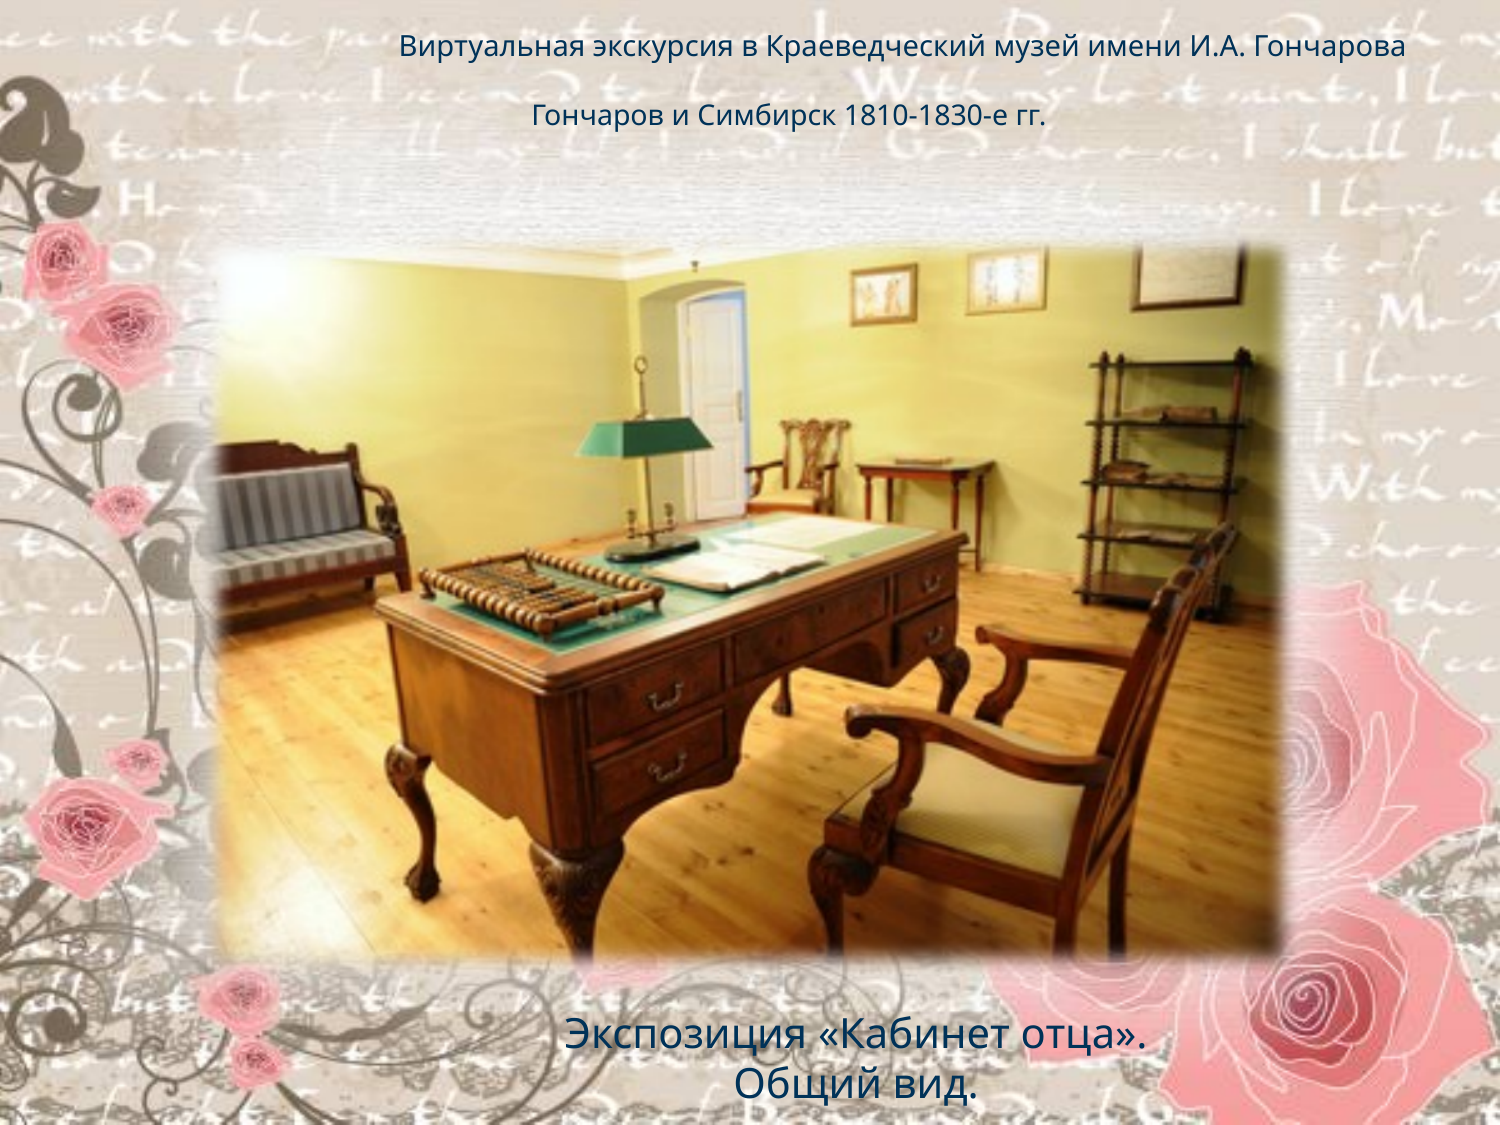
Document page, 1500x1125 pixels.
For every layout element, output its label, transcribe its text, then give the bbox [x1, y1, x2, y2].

title Гончаров и Симбирск 1810-1830-е гг. [123, 54, 1463, 185]
text_box Виртуальная экскурсия в Краеведческий музей имени И.А. Гончарова [383, 19, 1477, 70]
text_box Экспозиция «Кабинет отца». Общий вид. [466, 999, 1247, 1115]
picture [0, 0, 1500, 1125]
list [200, 231, 1300, 977]
